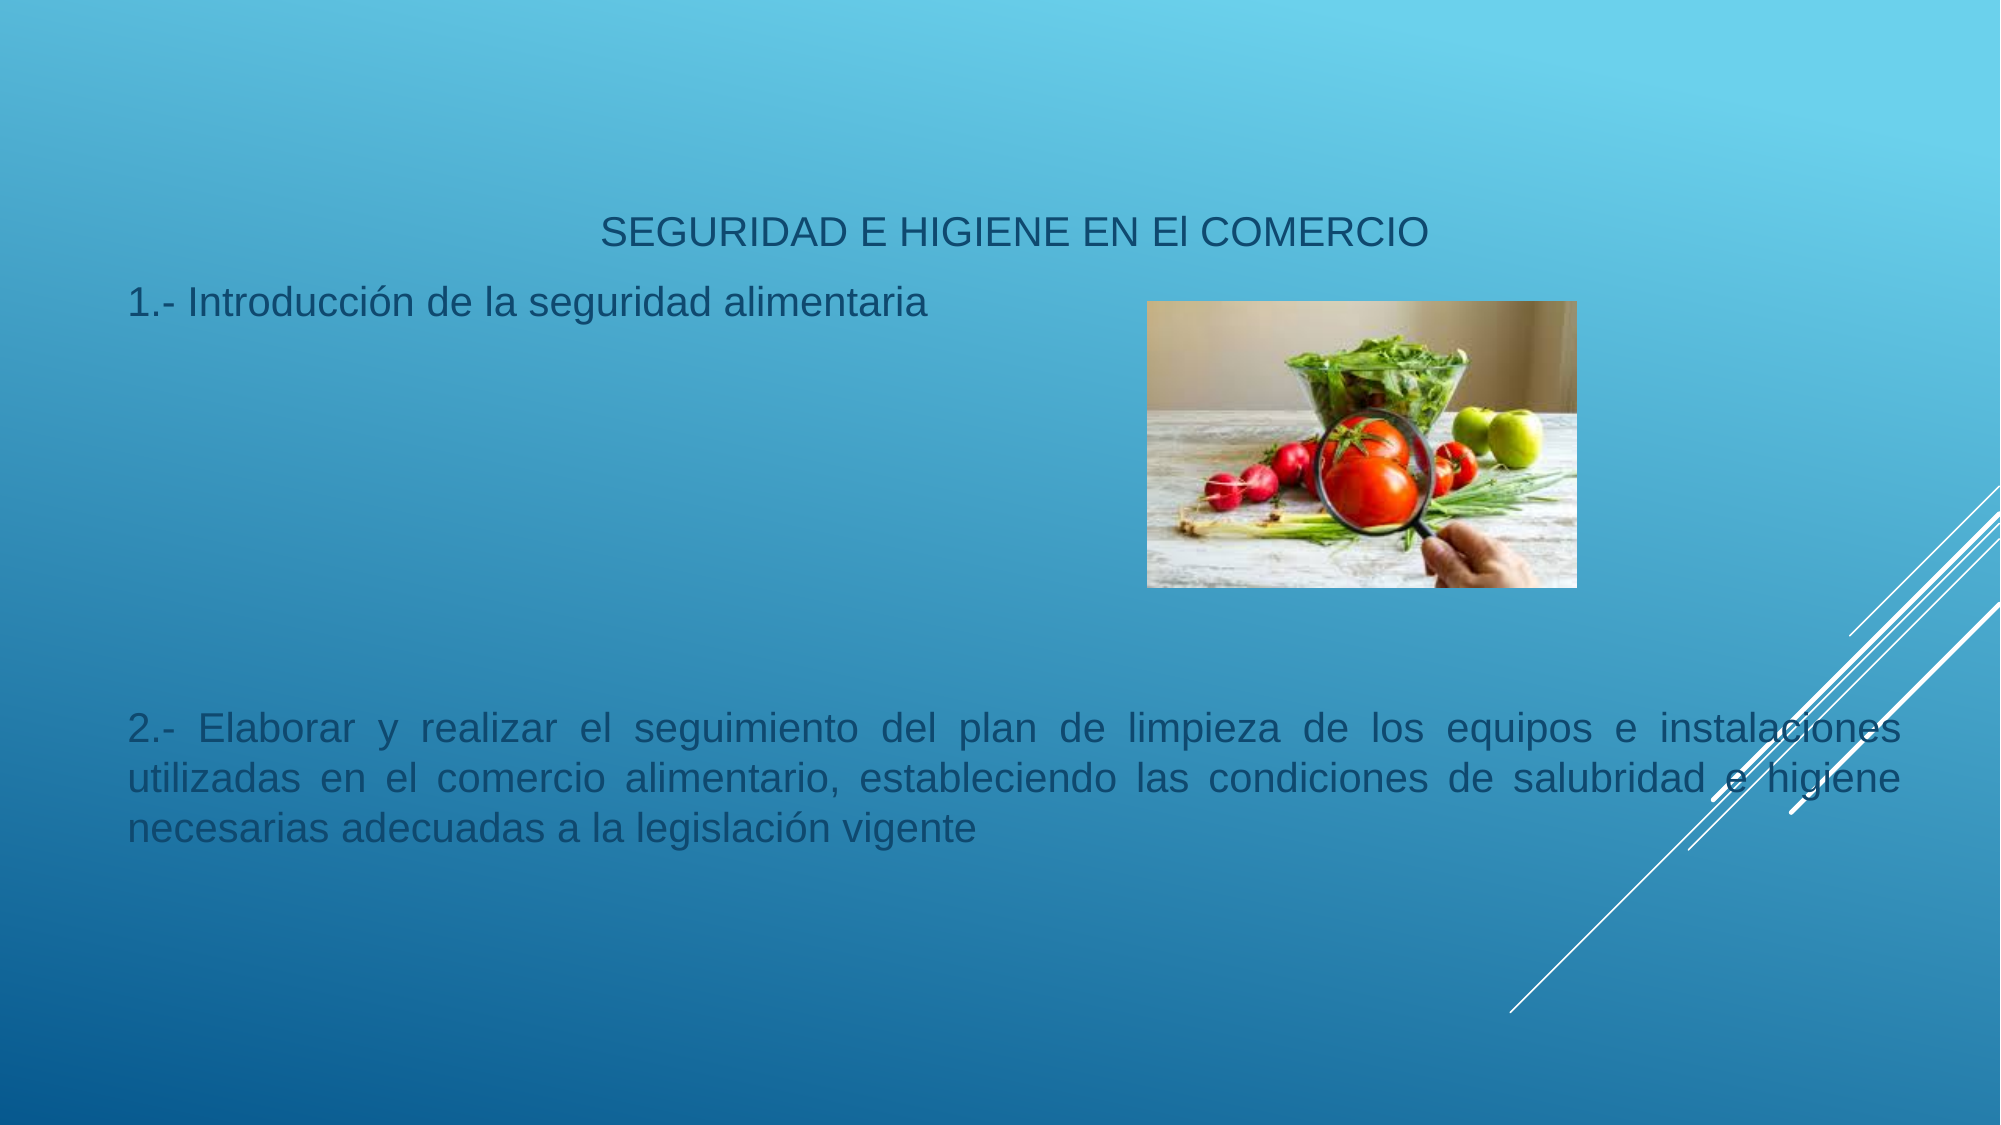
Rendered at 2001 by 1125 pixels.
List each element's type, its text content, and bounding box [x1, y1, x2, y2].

picture [1146, 301, 1578, 588]
list SEGURIDAD E HIGIENE EN El COMERCIO 1.- Introducción de la seguridad alimentaria 2.- Elaborar y realizar el seguimiento del plan de limpieza de los equipos e instalaciones utilizadas en el comercio alimentario, estableciendo las condiciones de salubridad e higiene necesarias adecuadas a la legislación vigente [112, 112, 1918, 1014]
